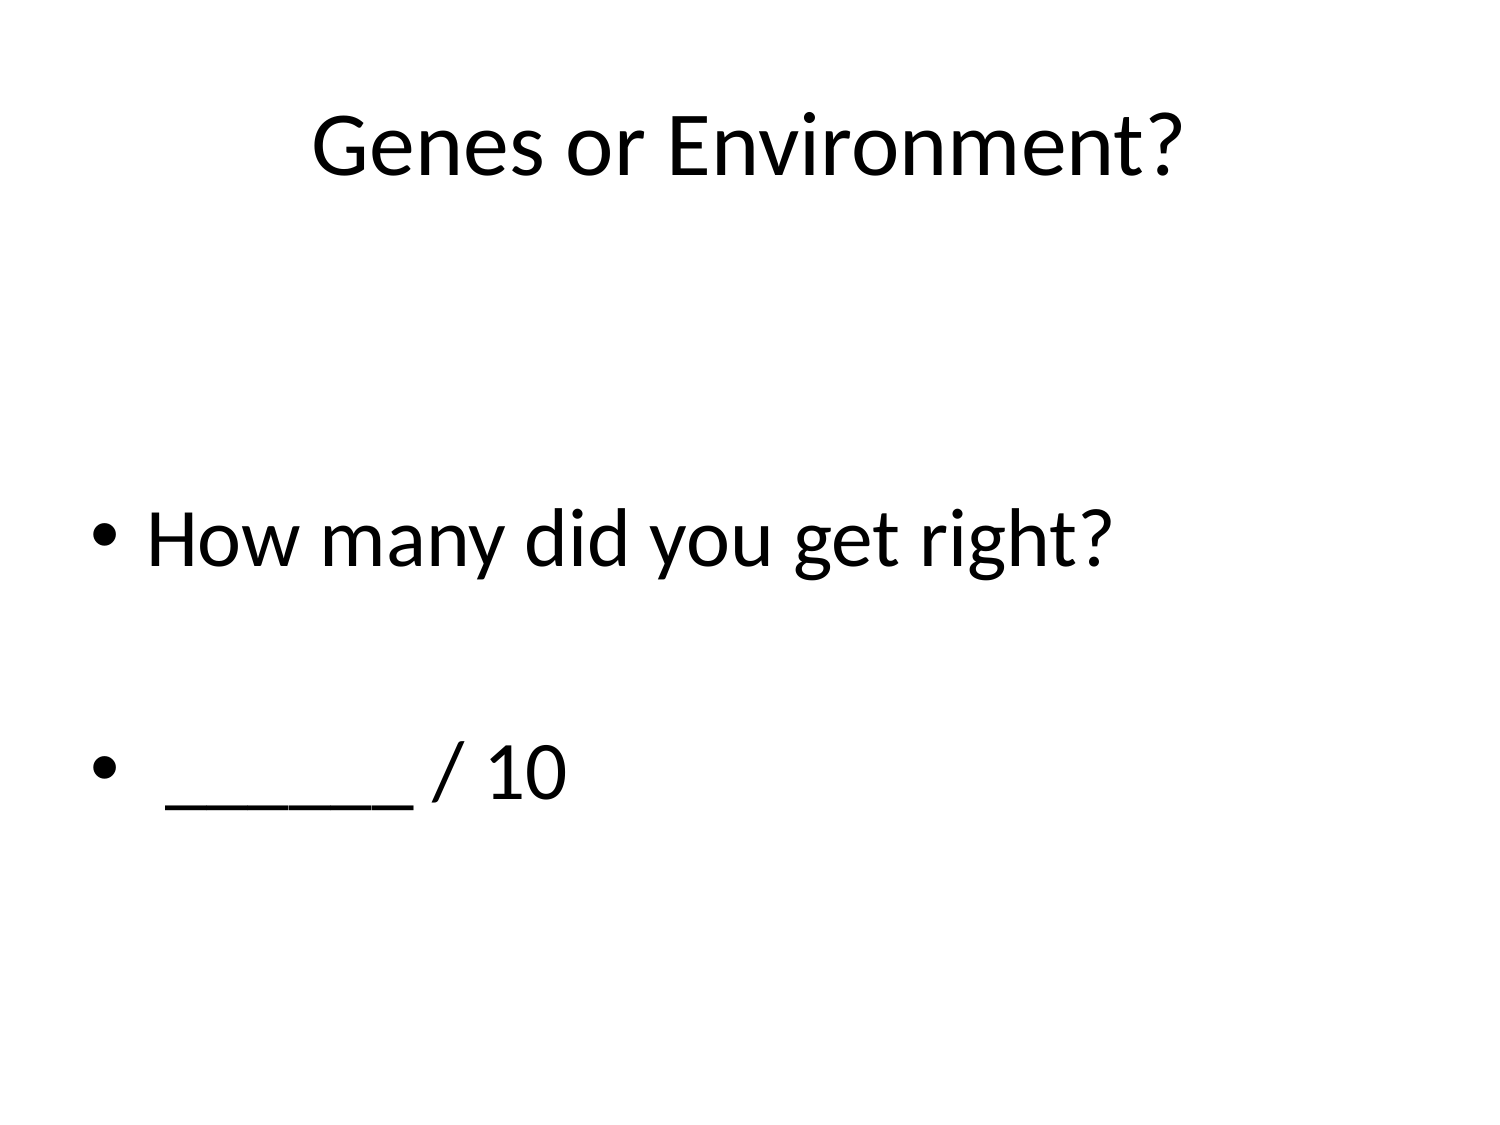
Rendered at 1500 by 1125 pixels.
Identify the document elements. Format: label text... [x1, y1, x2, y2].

list How many did you get right? ______ / 10 [75, 262, 1336, 1005]
title Genes or Environment? [75, 45, 1425, 233]
